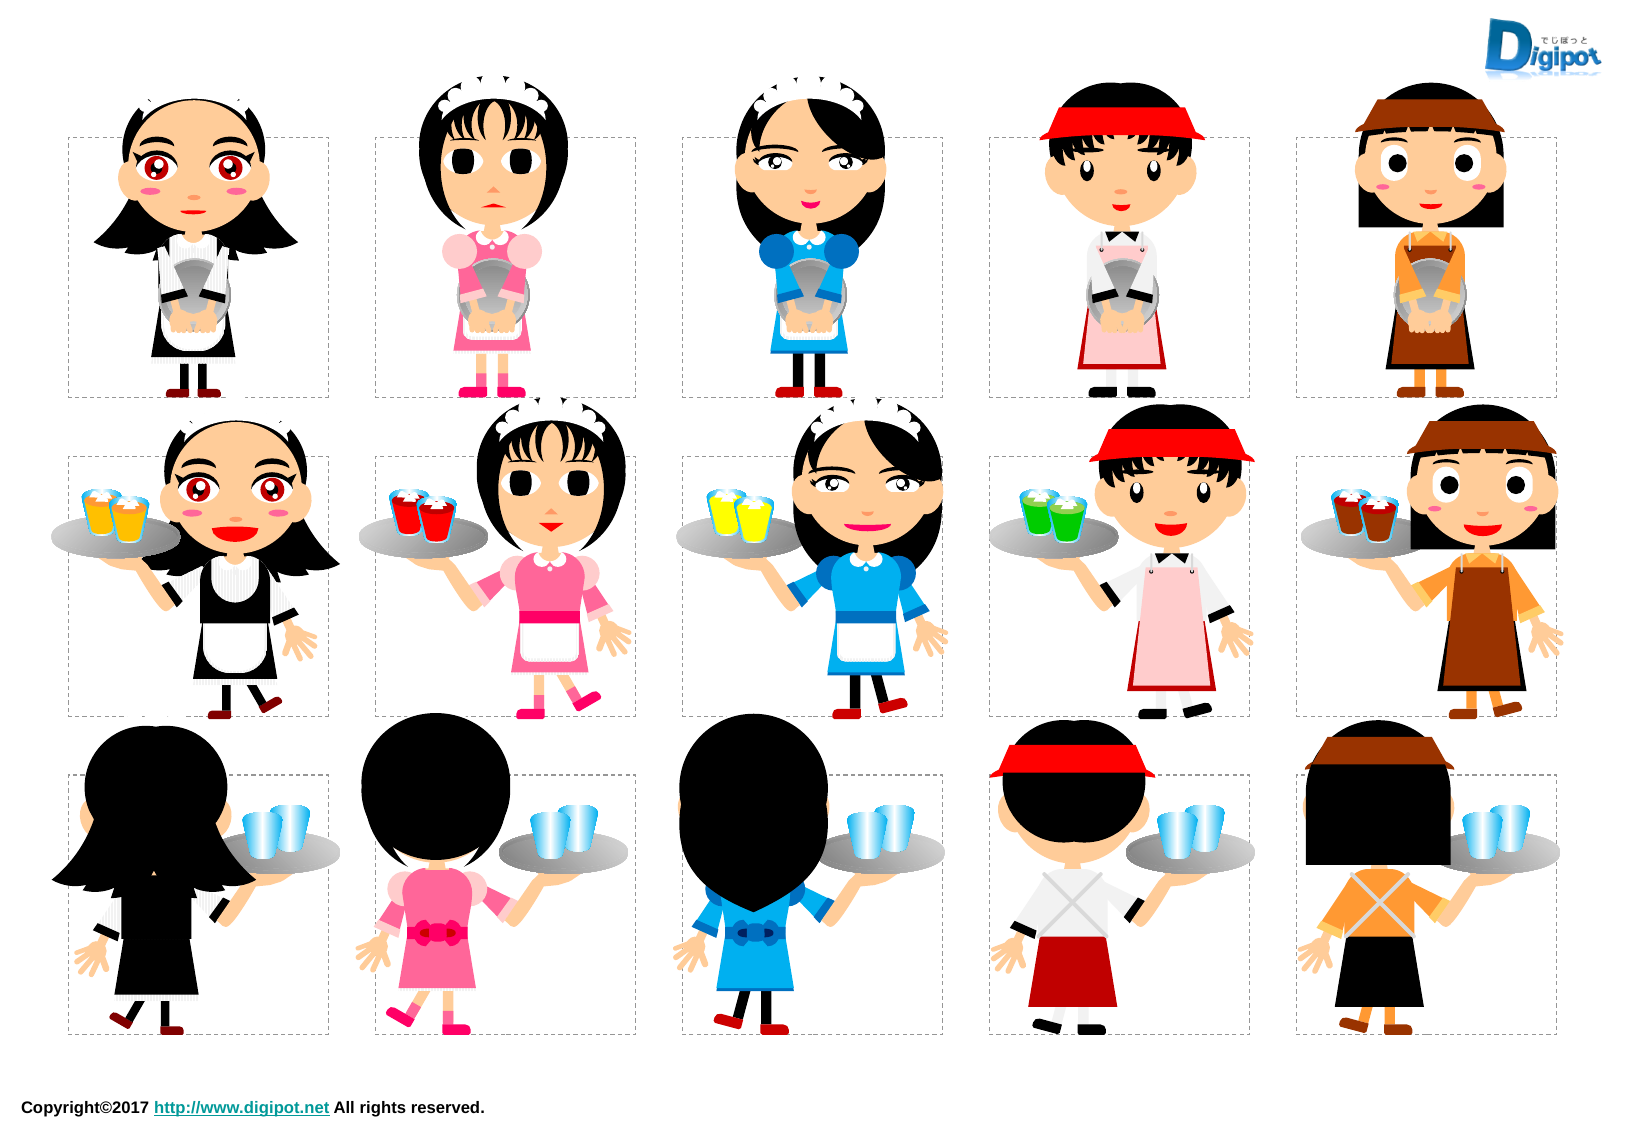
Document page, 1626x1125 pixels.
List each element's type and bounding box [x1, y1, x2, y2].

text_box [93, 70, 299, 390]
text_box [1354, 82, 1507, 398]
picture [1485, 18, 1602, 82]
text_box [1301, 404, 1561, 719]
text_box [1039, 82, 1206, 398]
text_box [51, 707, 341, 1036]
text_box [676, 707, 945, 1036]
text_box [989, 404, 1256, 719]
text_box [51, 392, 341, 707]
text_box [358, 392, 629, 707]
text_box [989, 719, 1256, 1036]
text_box [418, 70, 569, 390]
text_box [358, 707, 629, 1036]
text_box [676, 390, 945, 707]
text_box [1301, 719, 1561, 1036]
text_box [734, 68, 887, 389]
